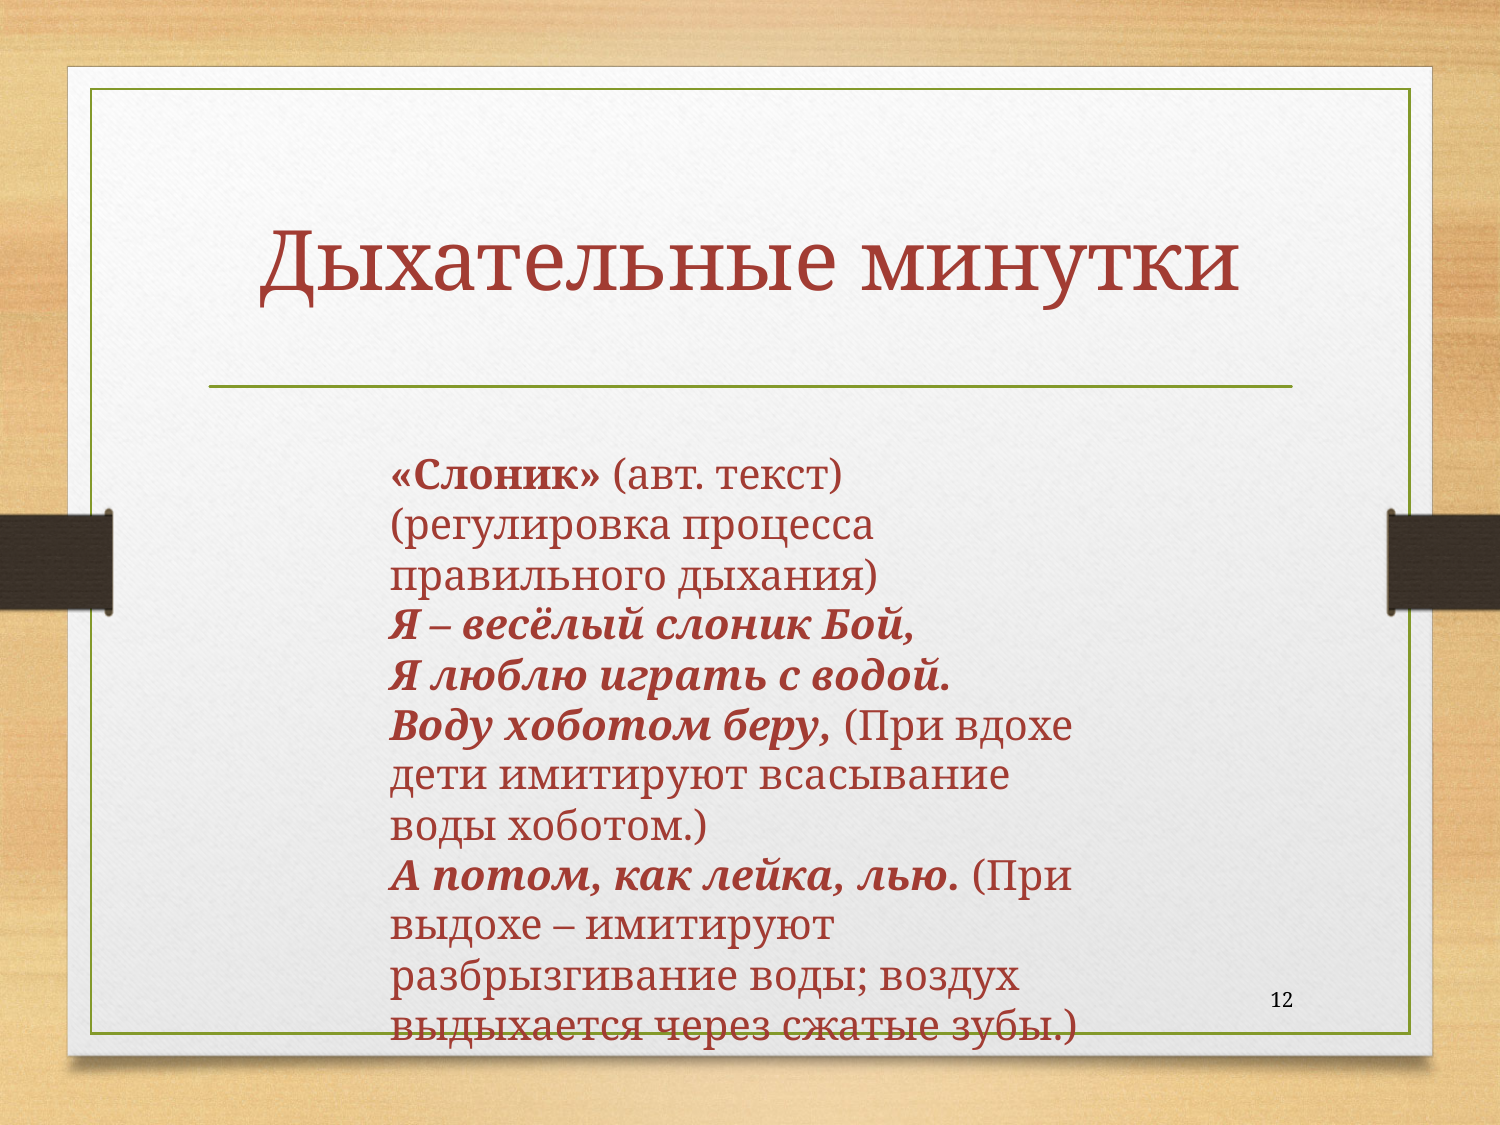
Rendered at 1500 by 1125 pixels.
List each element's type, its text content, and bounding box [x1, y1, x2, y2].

picture [0, 0, 1500, 1125]
title Дыхательные минутки [193, 150, 1309, 365]
text_box «Слоник» (авт. текст) (регулировка процесса правильного дыхания) Я – весёлый слоник Бой, Я люблю играть с водой. Воду хоботом беру, (При вдохе дети имитируют всасывание воды хоботом.) А потом, как лейка, лью. (При выдохе – имитируют разбрызгивание воды; воздух выдыхается через сжатые зубы.) [374, 440, 1125, 1056]
slide_number 12 [1243, 977, 1309, 1024]
